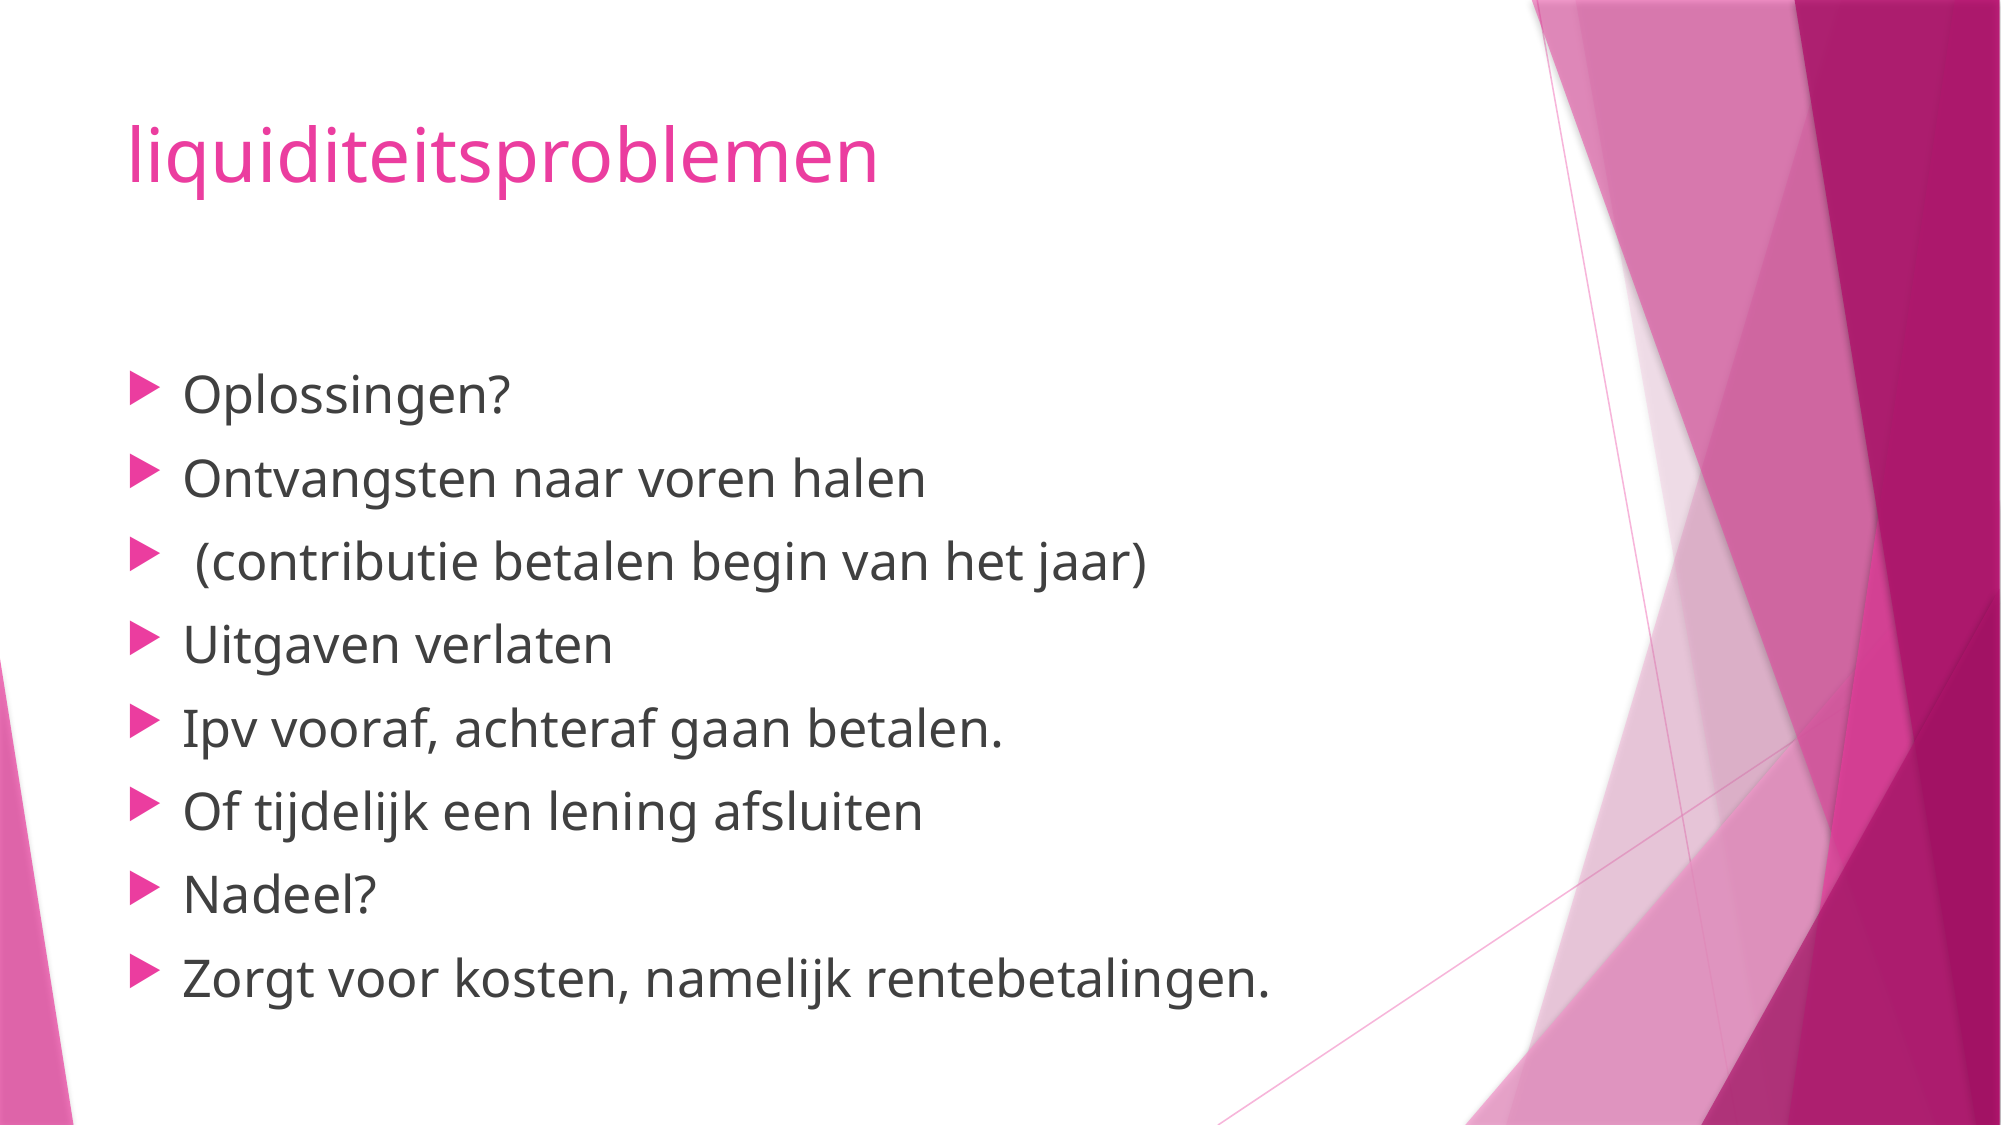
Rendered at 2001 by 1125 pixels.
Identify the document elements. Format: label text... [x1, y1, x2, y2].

title liquiditeitsproblemen [111, 99, 1522, 317]
list Oplossingen? Ontvangsten naar voren halen (contributie betalen begin van het jaar) Uitgaven verlaten Ipv vooraf, achteraf gaan betalen. Of tijdelijk een lening afsluiten Nadeel? Zorgt voor kosten, namelijk rentebetalingen. [111, 354, 1522, 992]
